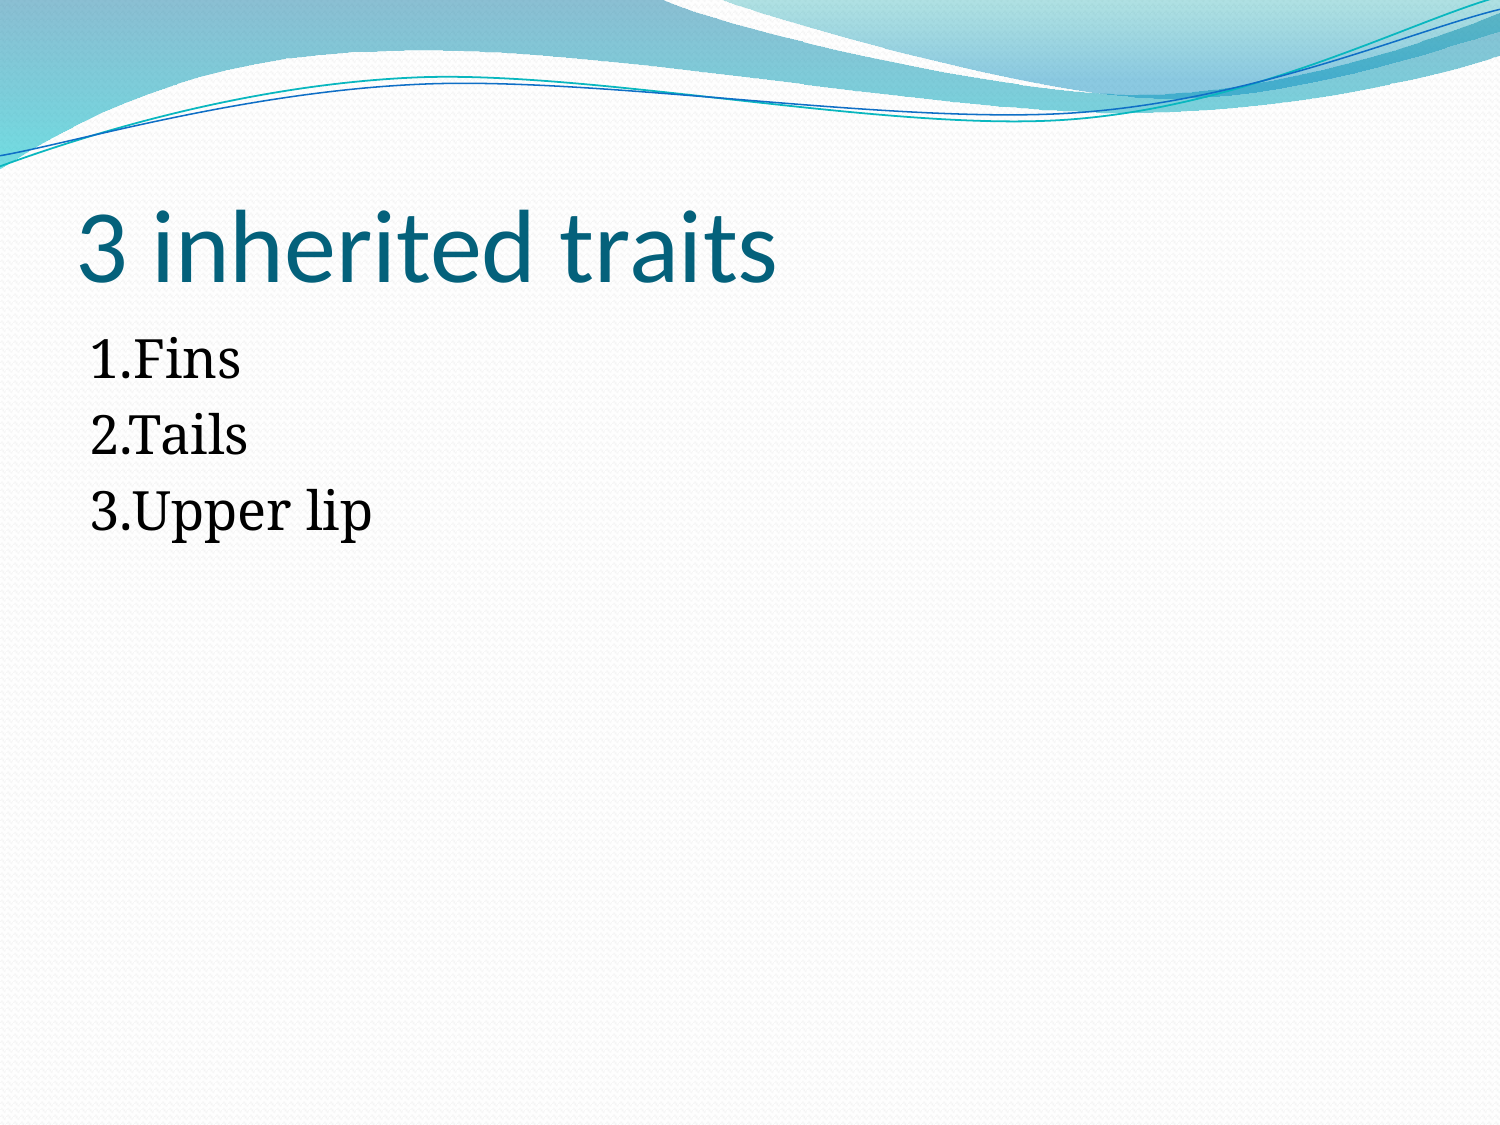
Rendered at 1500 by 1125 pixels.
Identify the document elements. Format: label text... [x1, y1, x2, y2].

title 3 inherited traits [75, 115, 1425, 303]
list 1.Fins 2.Tails 3.Upper lip [75, 317, 1425, 1038]
